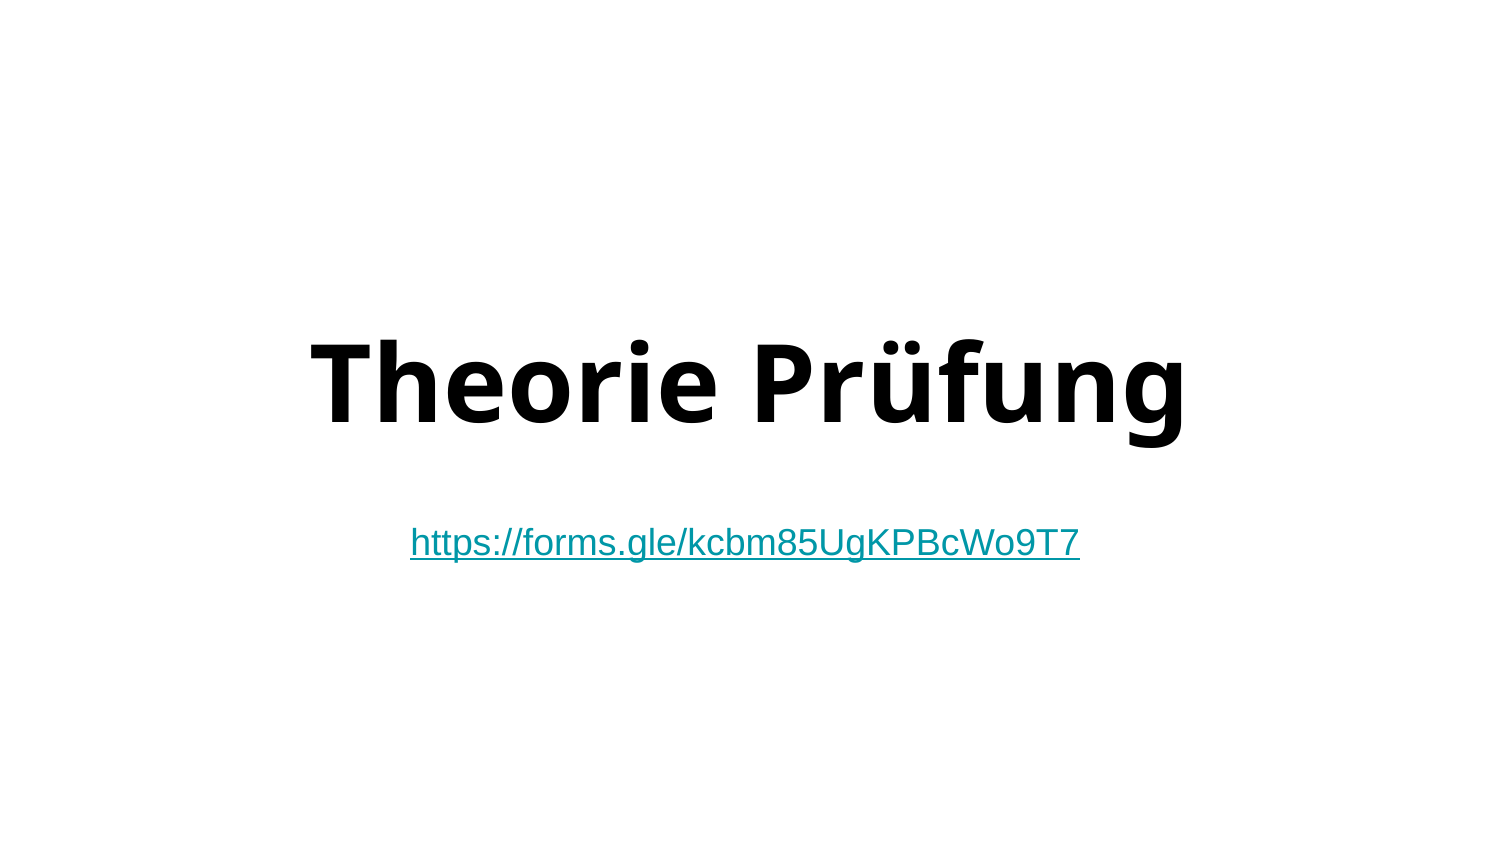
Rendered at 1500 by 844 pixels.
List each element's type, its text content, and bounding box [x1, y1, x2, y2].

text_box https://forms.gle/kcbm85UgKPBcWo9T7 [395, 503, 1198, 637]
text_box Theorie Prüfung [51, 122, 1449, 459]
